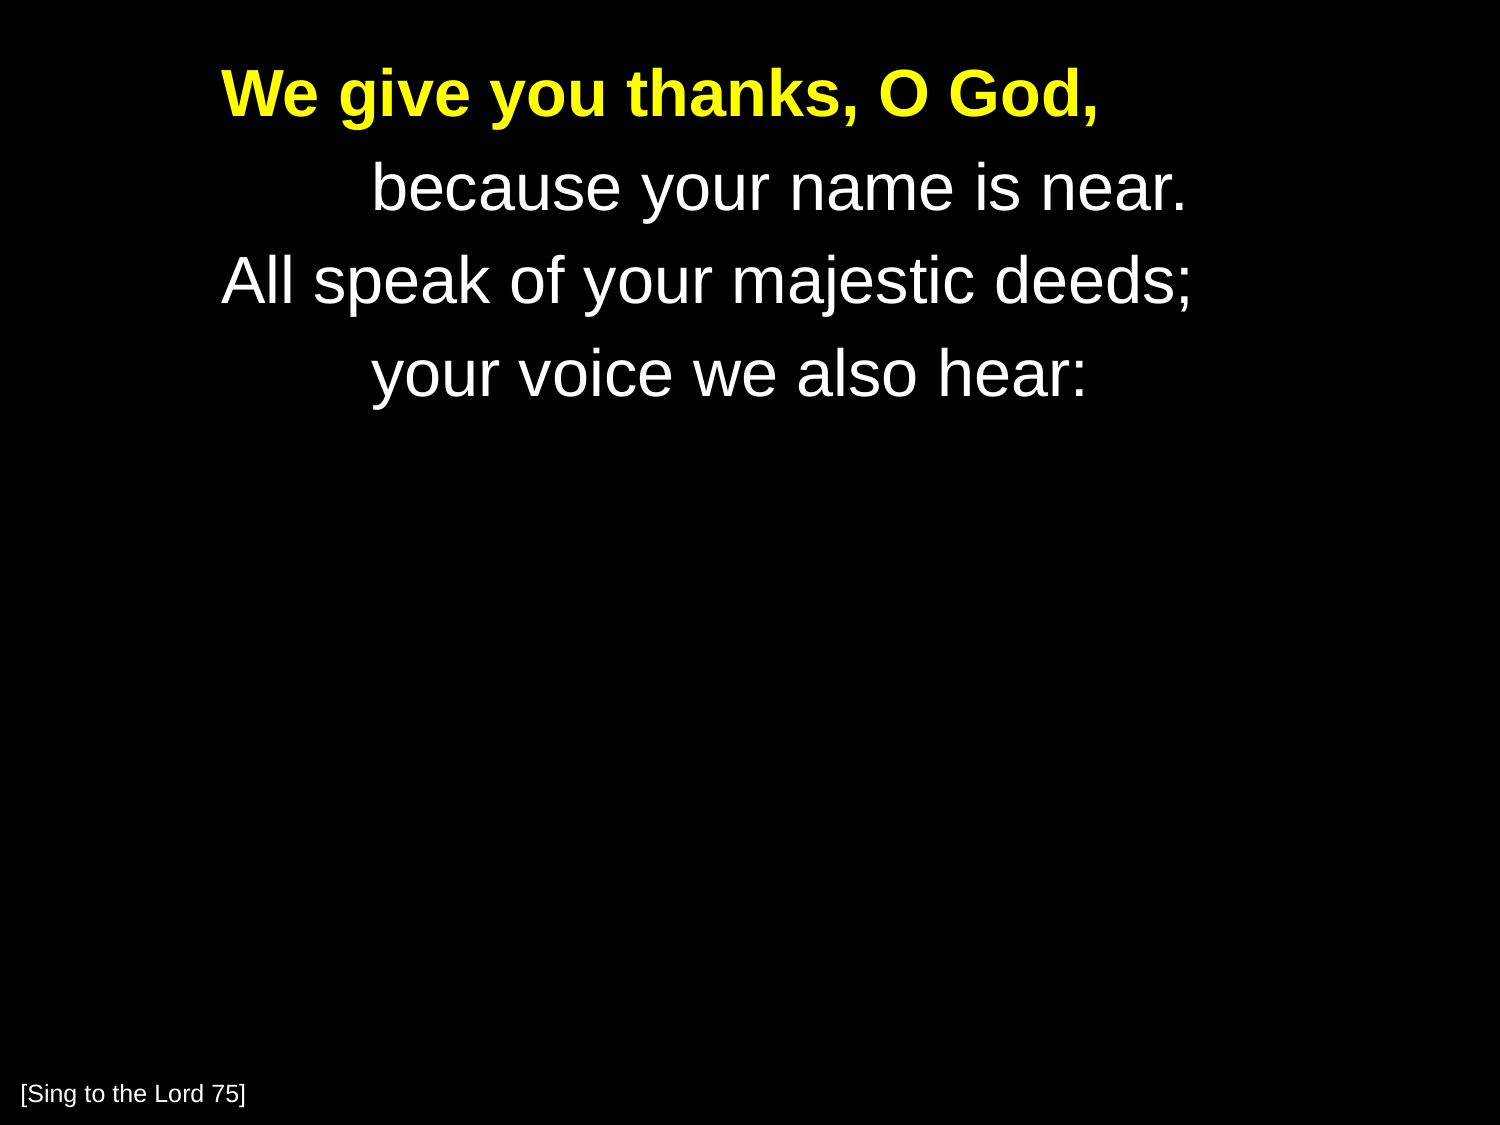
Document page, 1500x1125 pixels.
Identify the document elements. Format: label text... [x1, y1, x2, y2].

list We give you thanks, O God, because your name is near. All speak of your majestic deeds; your voice we also hear: [0, 42, 1500, 1047]
text_box [Sing to the Lord 75] [5, 1070, 526, 1115]
